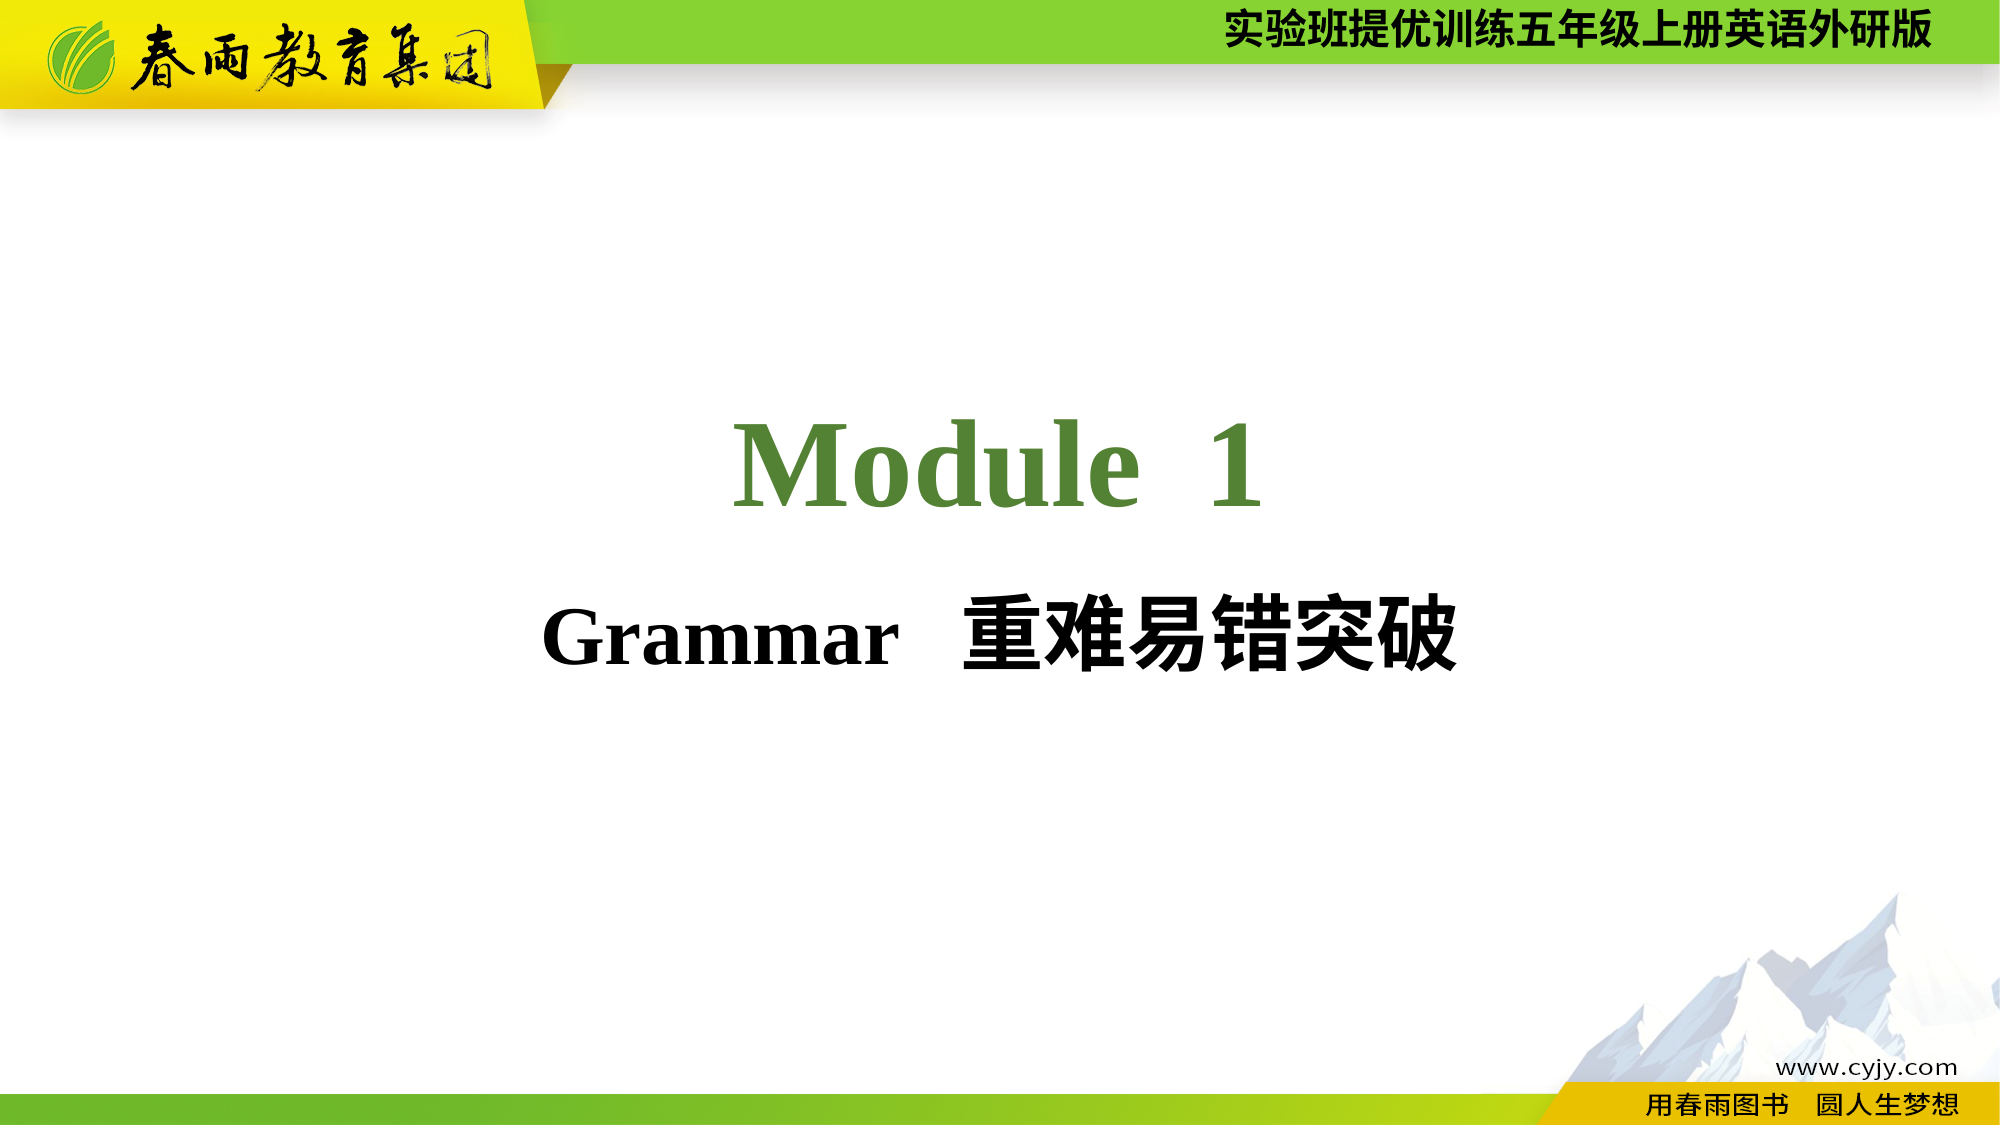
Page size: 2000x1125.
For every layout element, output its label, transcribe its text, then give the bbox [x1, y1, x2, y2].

picture [0, 689, 2000, 1125]
text_box Module 1 Grammar 重难易错突破 [0, 298, 2000, 689]
picture [0, 0, 2000, 298]
